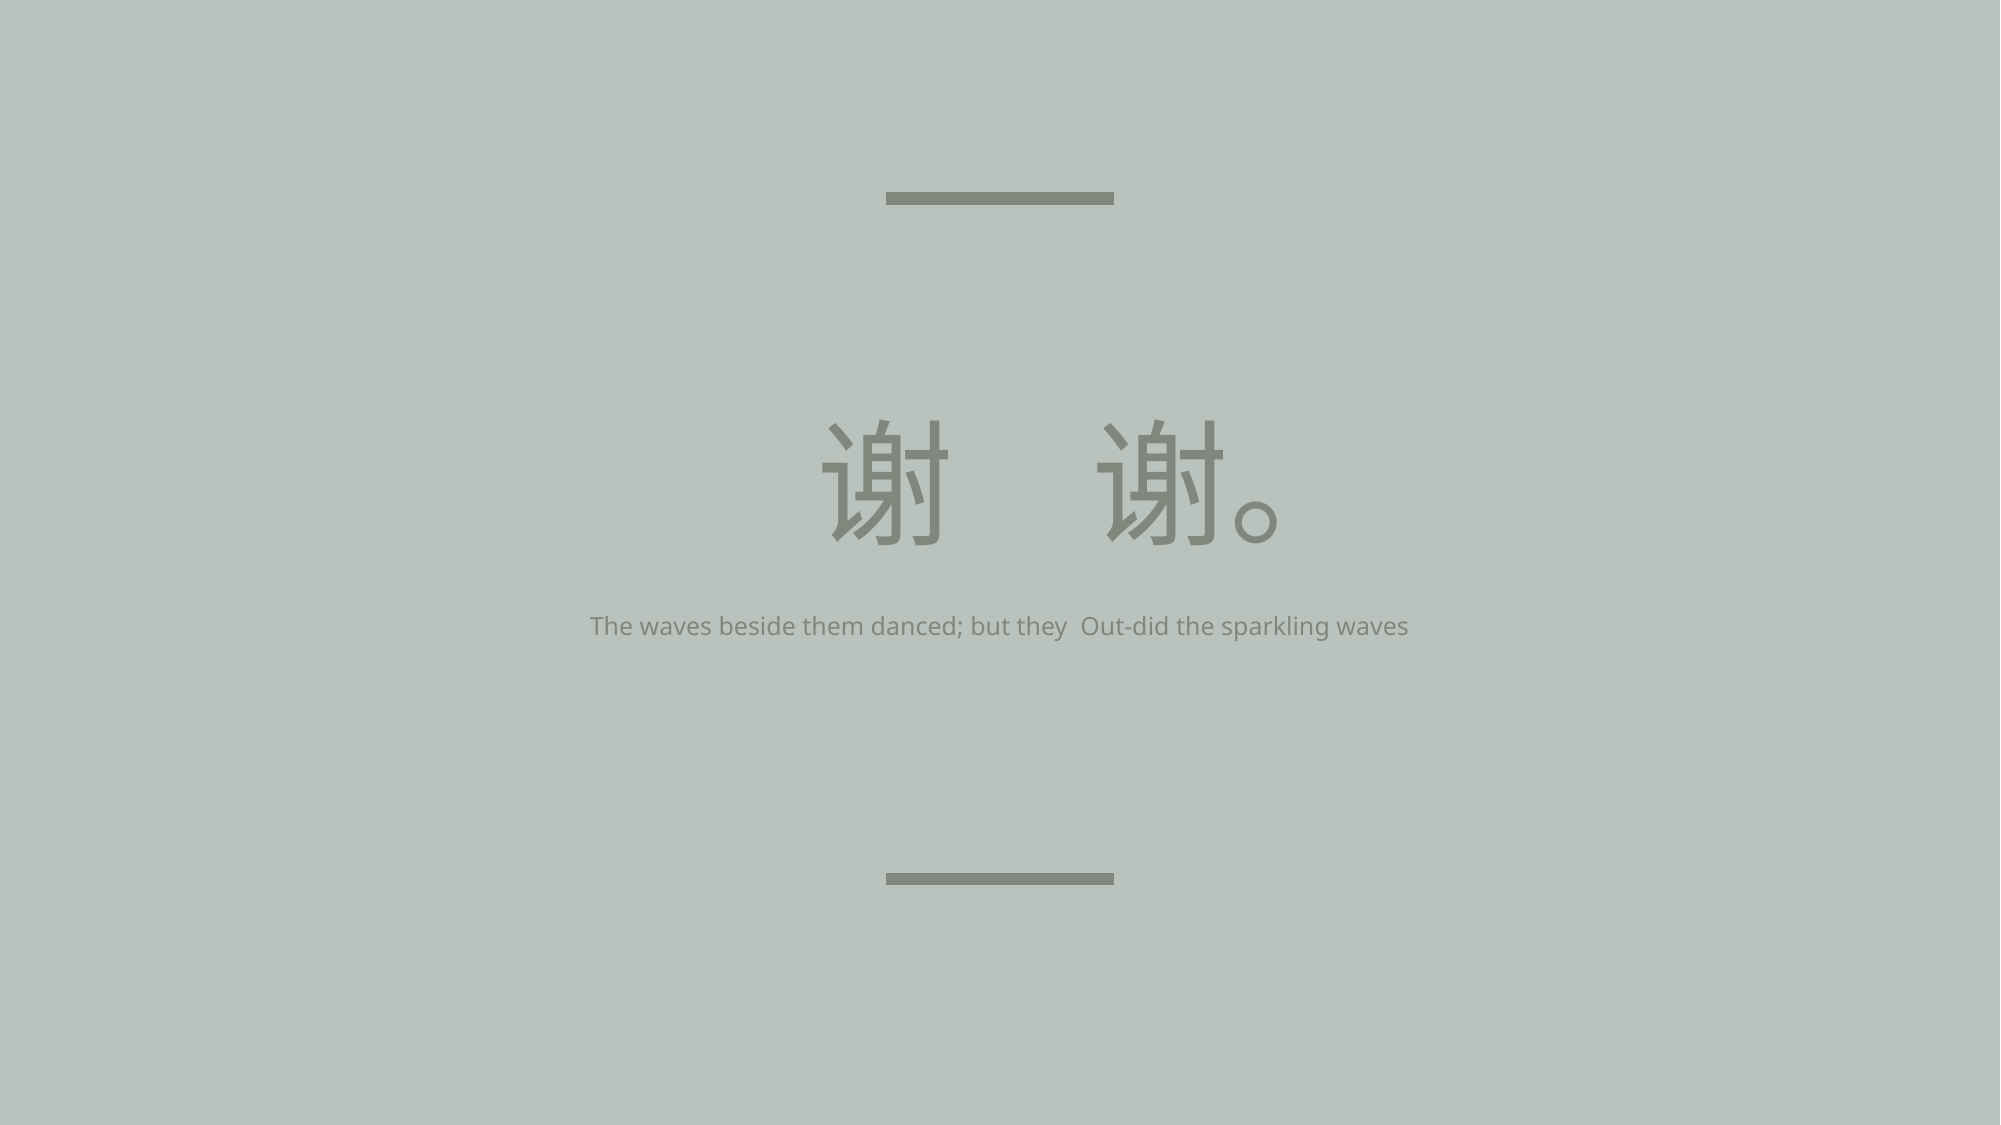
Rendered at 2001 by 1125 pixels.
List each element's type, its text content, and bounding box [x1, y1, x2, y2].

text_box The waves beside them danced; but they Out-did the sparkling waves [492, 572, 1508, 648]
text_box 谢。 [1033, 391, 1288, 571]
text_box 谢 [786, 391, 985, 571]
